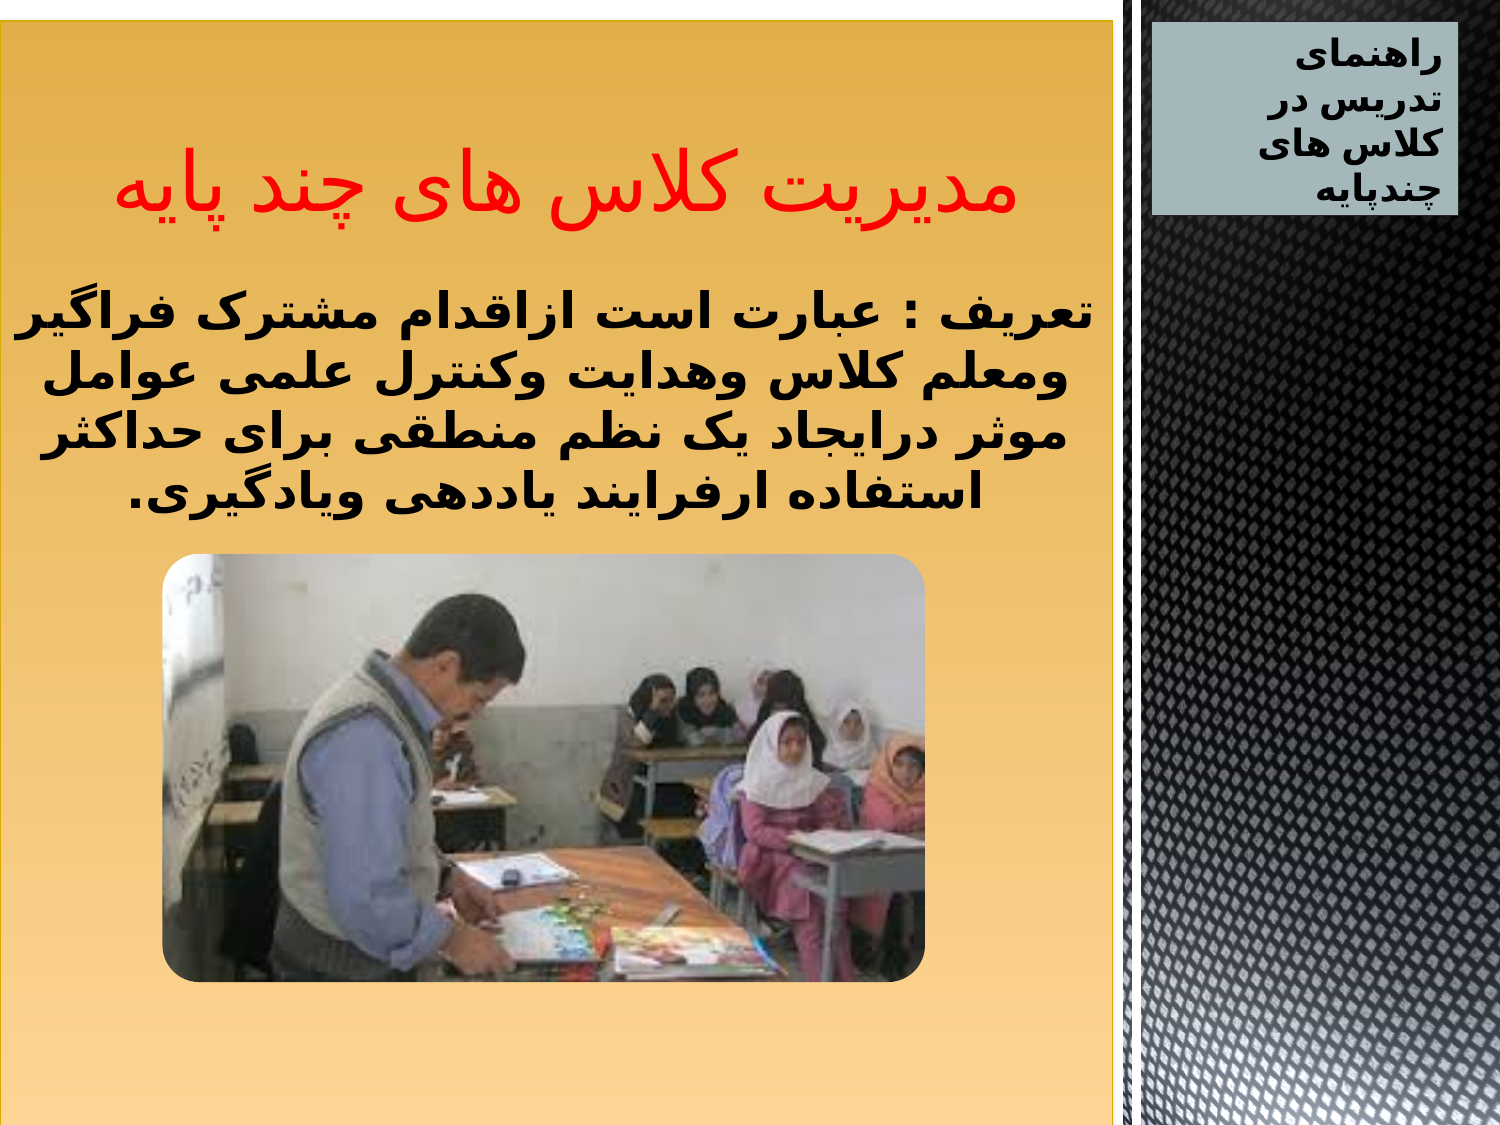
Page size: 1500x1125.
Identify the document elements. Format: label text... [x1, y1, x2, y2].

text_box مدیریت کلاس های چند پایه تعریف : عبارت است ازاقدام مشترک فراگیر ومعلم کلاس وهدایت وکنترل علمی عوامل موثر درایجاد یک نظم منطقی برای حداکثر استفاده ارفرایند یاددهی ویادگیری. [0, 20, 1113, 1125]
picture [1123, 0, 1500, 1125]
picture [162, 553, 926, 983]
text_box راهنمای تدریس در کلاس های چندپایه [1151, 21, 1459, 216]
